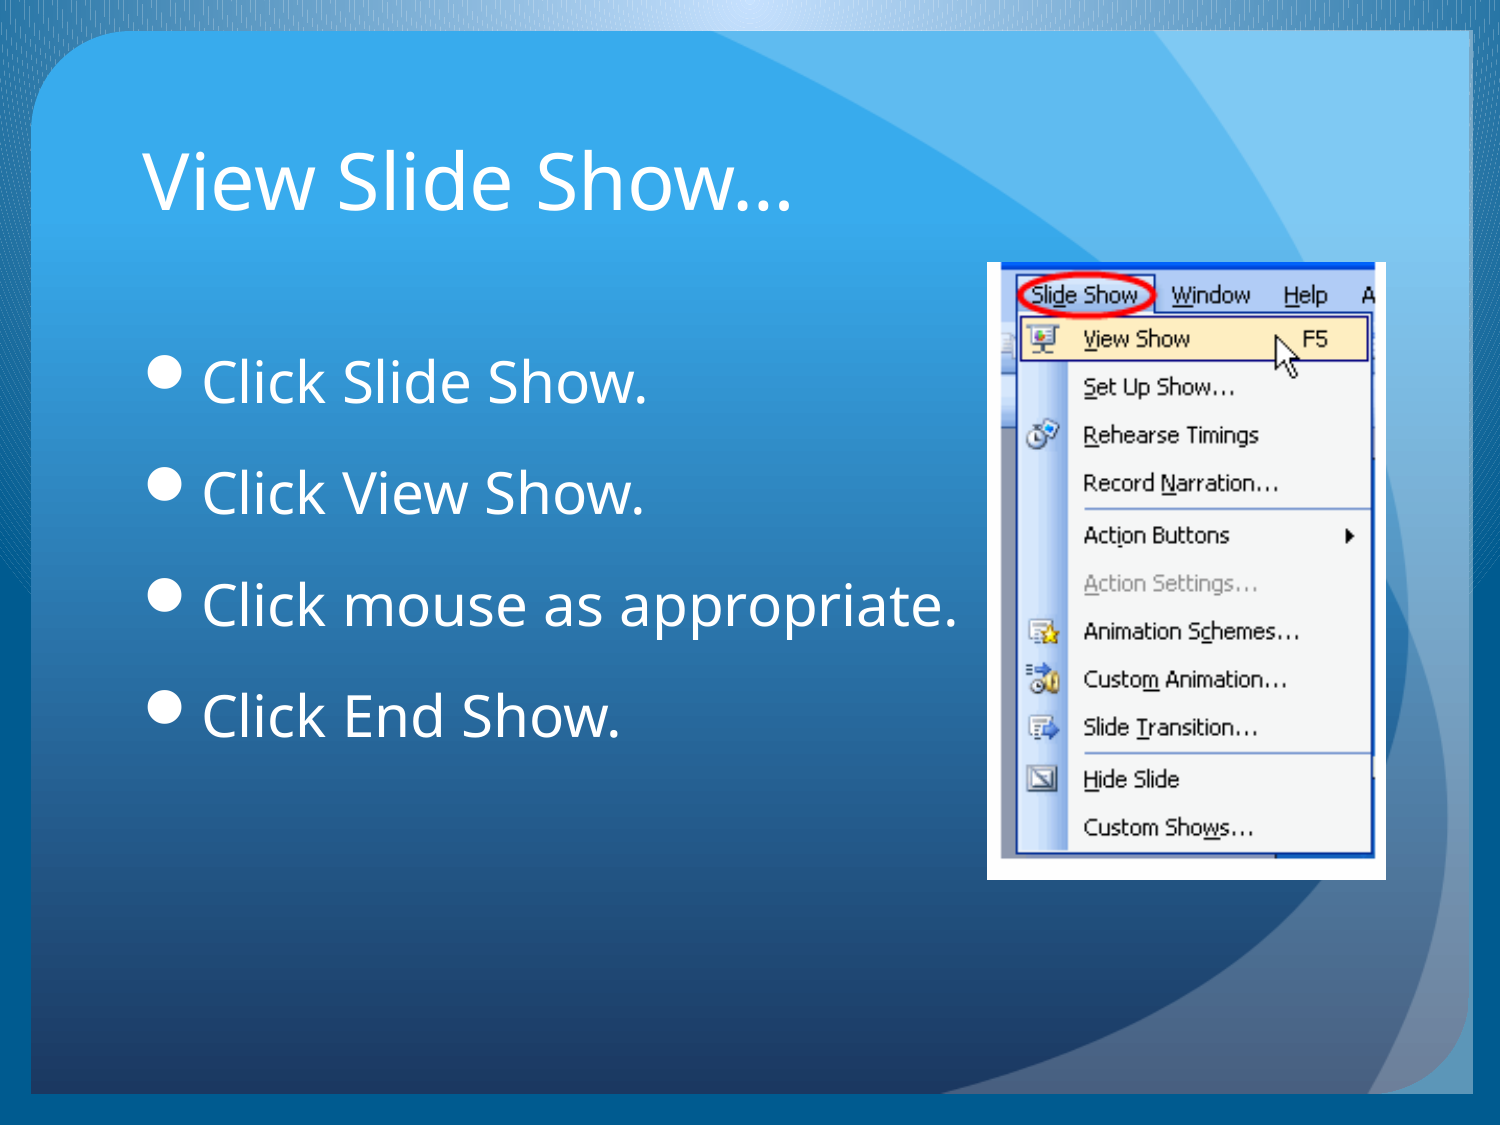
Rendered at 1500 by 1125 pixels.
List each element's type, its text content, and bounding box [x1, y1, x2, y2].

list Click Slide Show. Click View Show. Click mouse as appropriate. Click End Show. [127, 337, 988, 900]
title View Slide Show… [127, 62, 1372, 234]
picture [24, 30, 1473, 1094]
